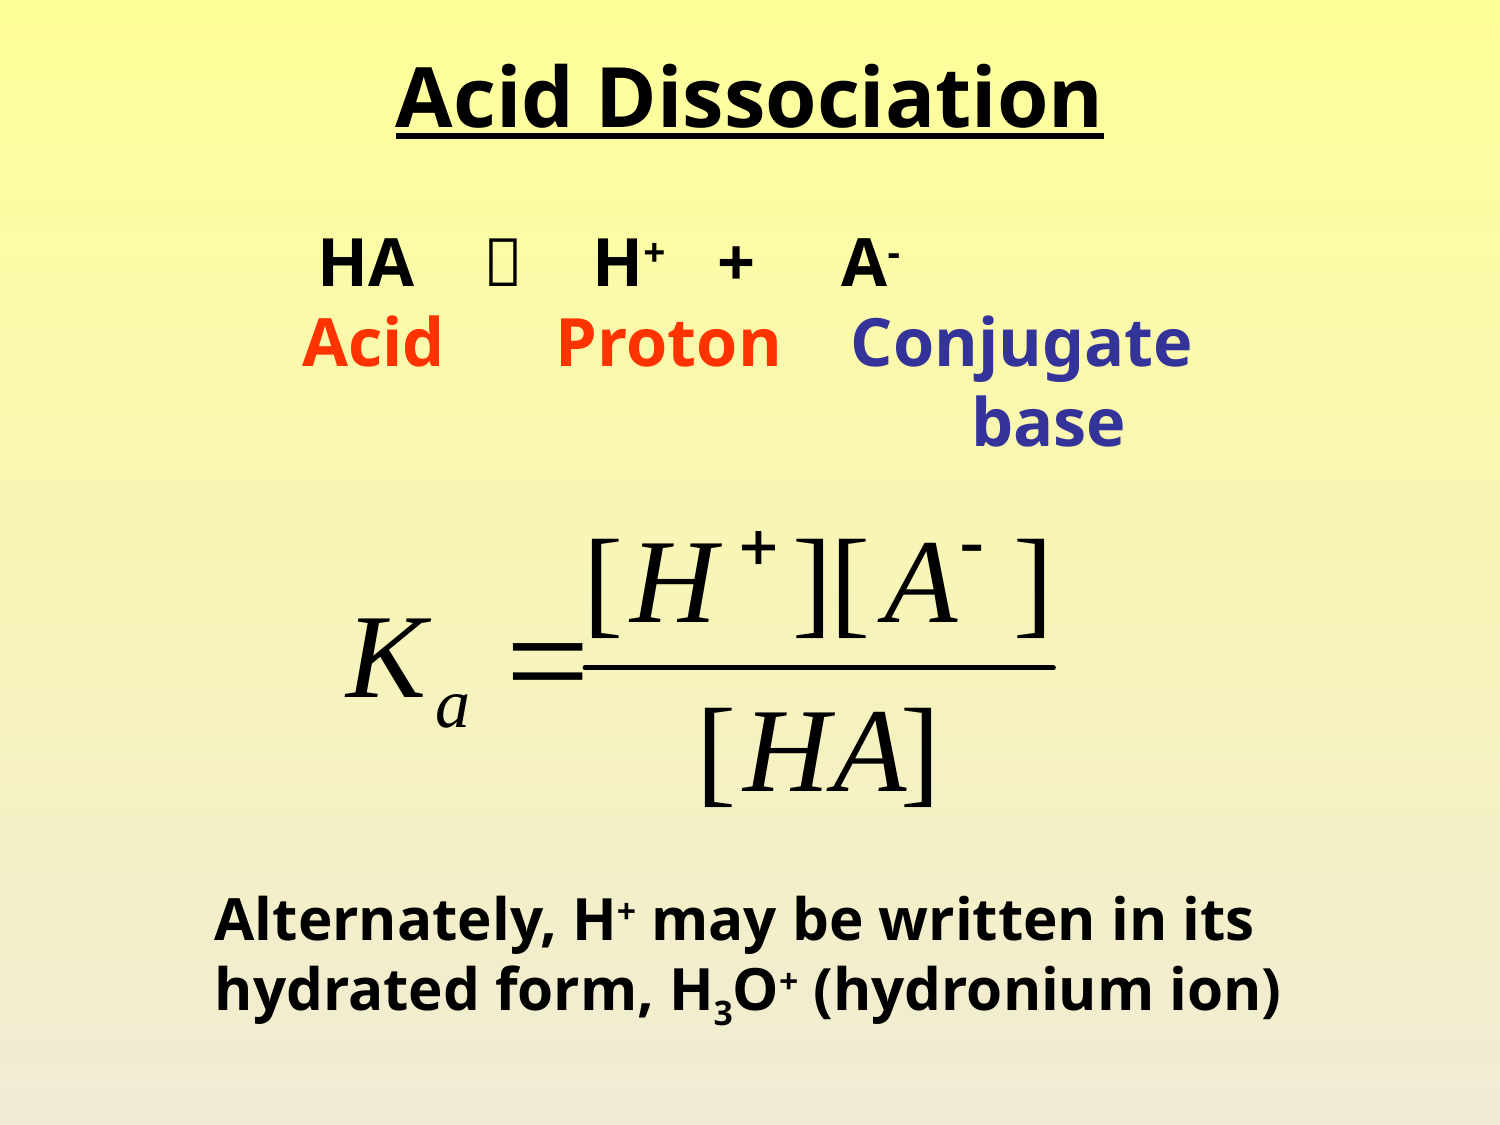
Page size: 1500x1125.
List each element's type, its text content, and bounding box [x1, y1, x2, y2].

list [324, 487, 1076, 838]
text_box Alternately, H+ may be written in its hydrated form, H3O+ (hydronium ion) [199, 874, 1328, 1040]
text_box HA  H+ + A- Acid Proton Conjugate base [287, 212, 1350, 468]
title Acid Dissociation [74, 0, 1426, 188]
